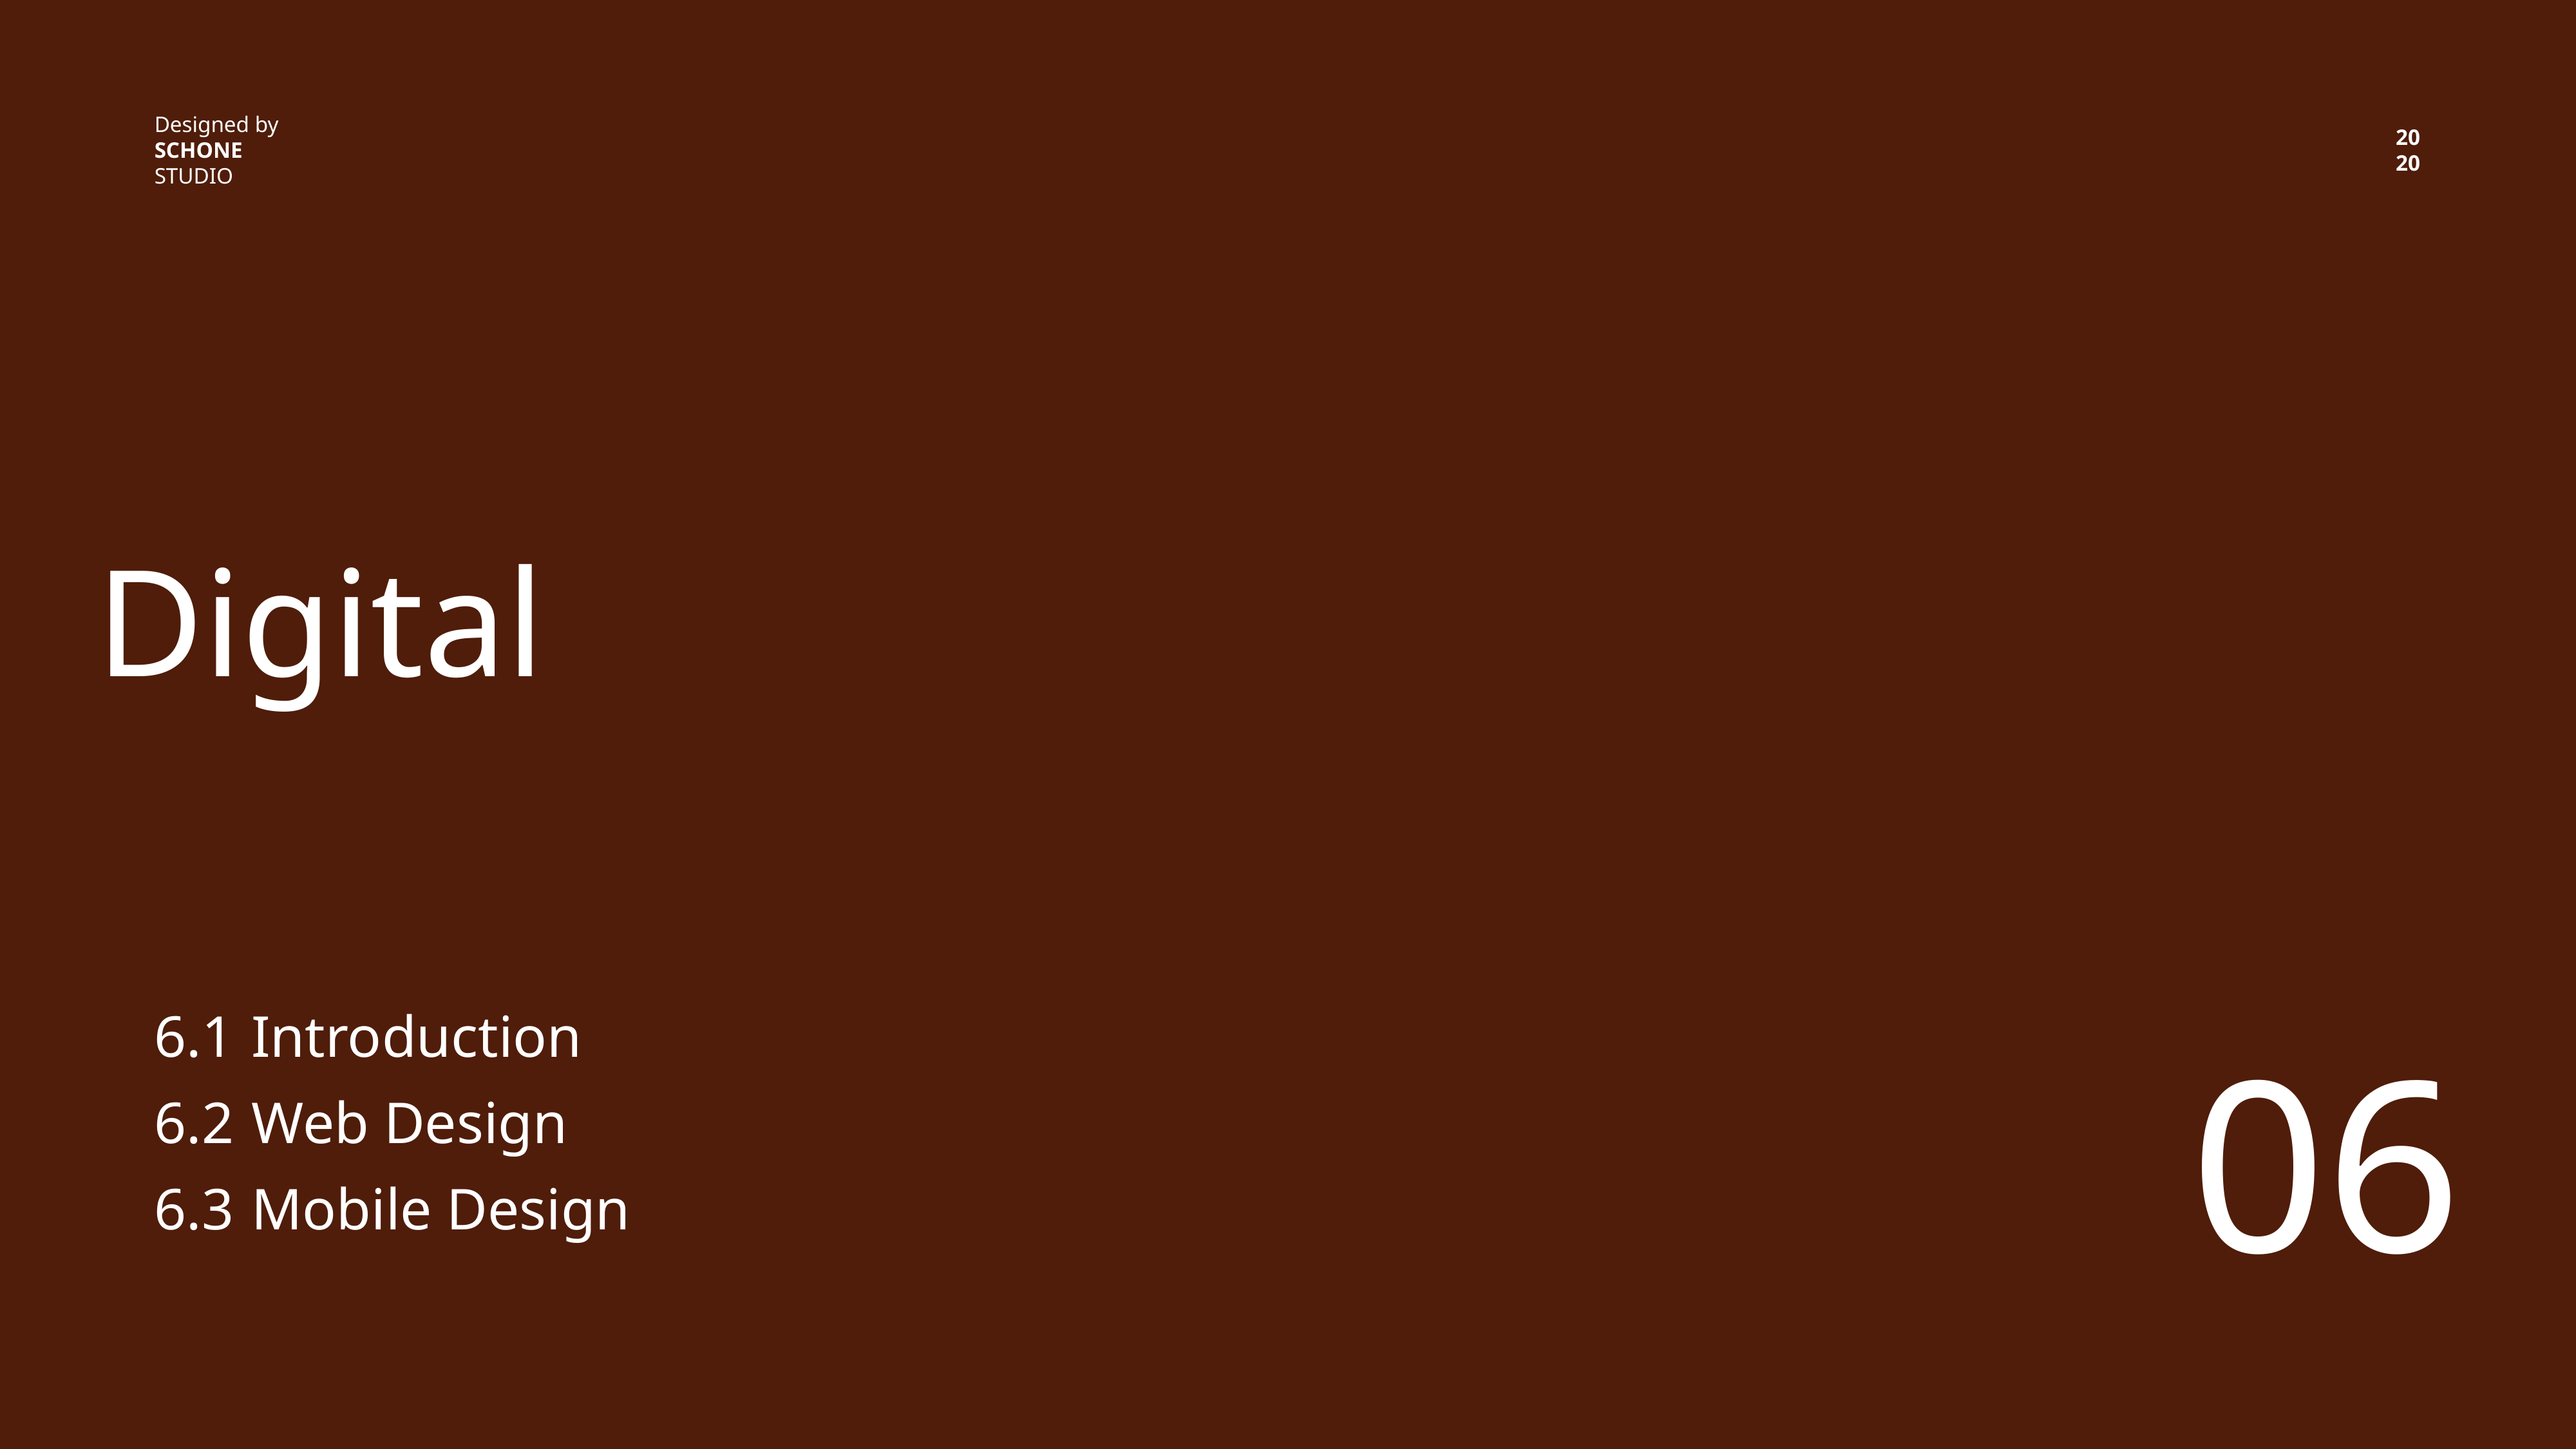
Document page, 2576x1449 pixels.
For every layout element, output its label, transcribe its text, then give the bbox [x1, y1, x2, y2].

text_box Introduction [244, 993, 625, 1076]
list 20 20 [2387, 116, 2430, 184]
text_box Web Design [244, 1079, 718, 1162]
text_box 6.3 [147, 1165, 244, 1249]
list Designed by SCHONE STUDIO [146, 116, 328, 184]
text_box Digital [88, 541, 553, 716]
text_box 06 [2183, 1062, 2470, 1305]
text_box Mobile Design [244, 1165, 757, 1249]
text_box 6.1 [147, 993, 244, 1076]
text_box 6.2 [147, 1079, 244, 1162]
